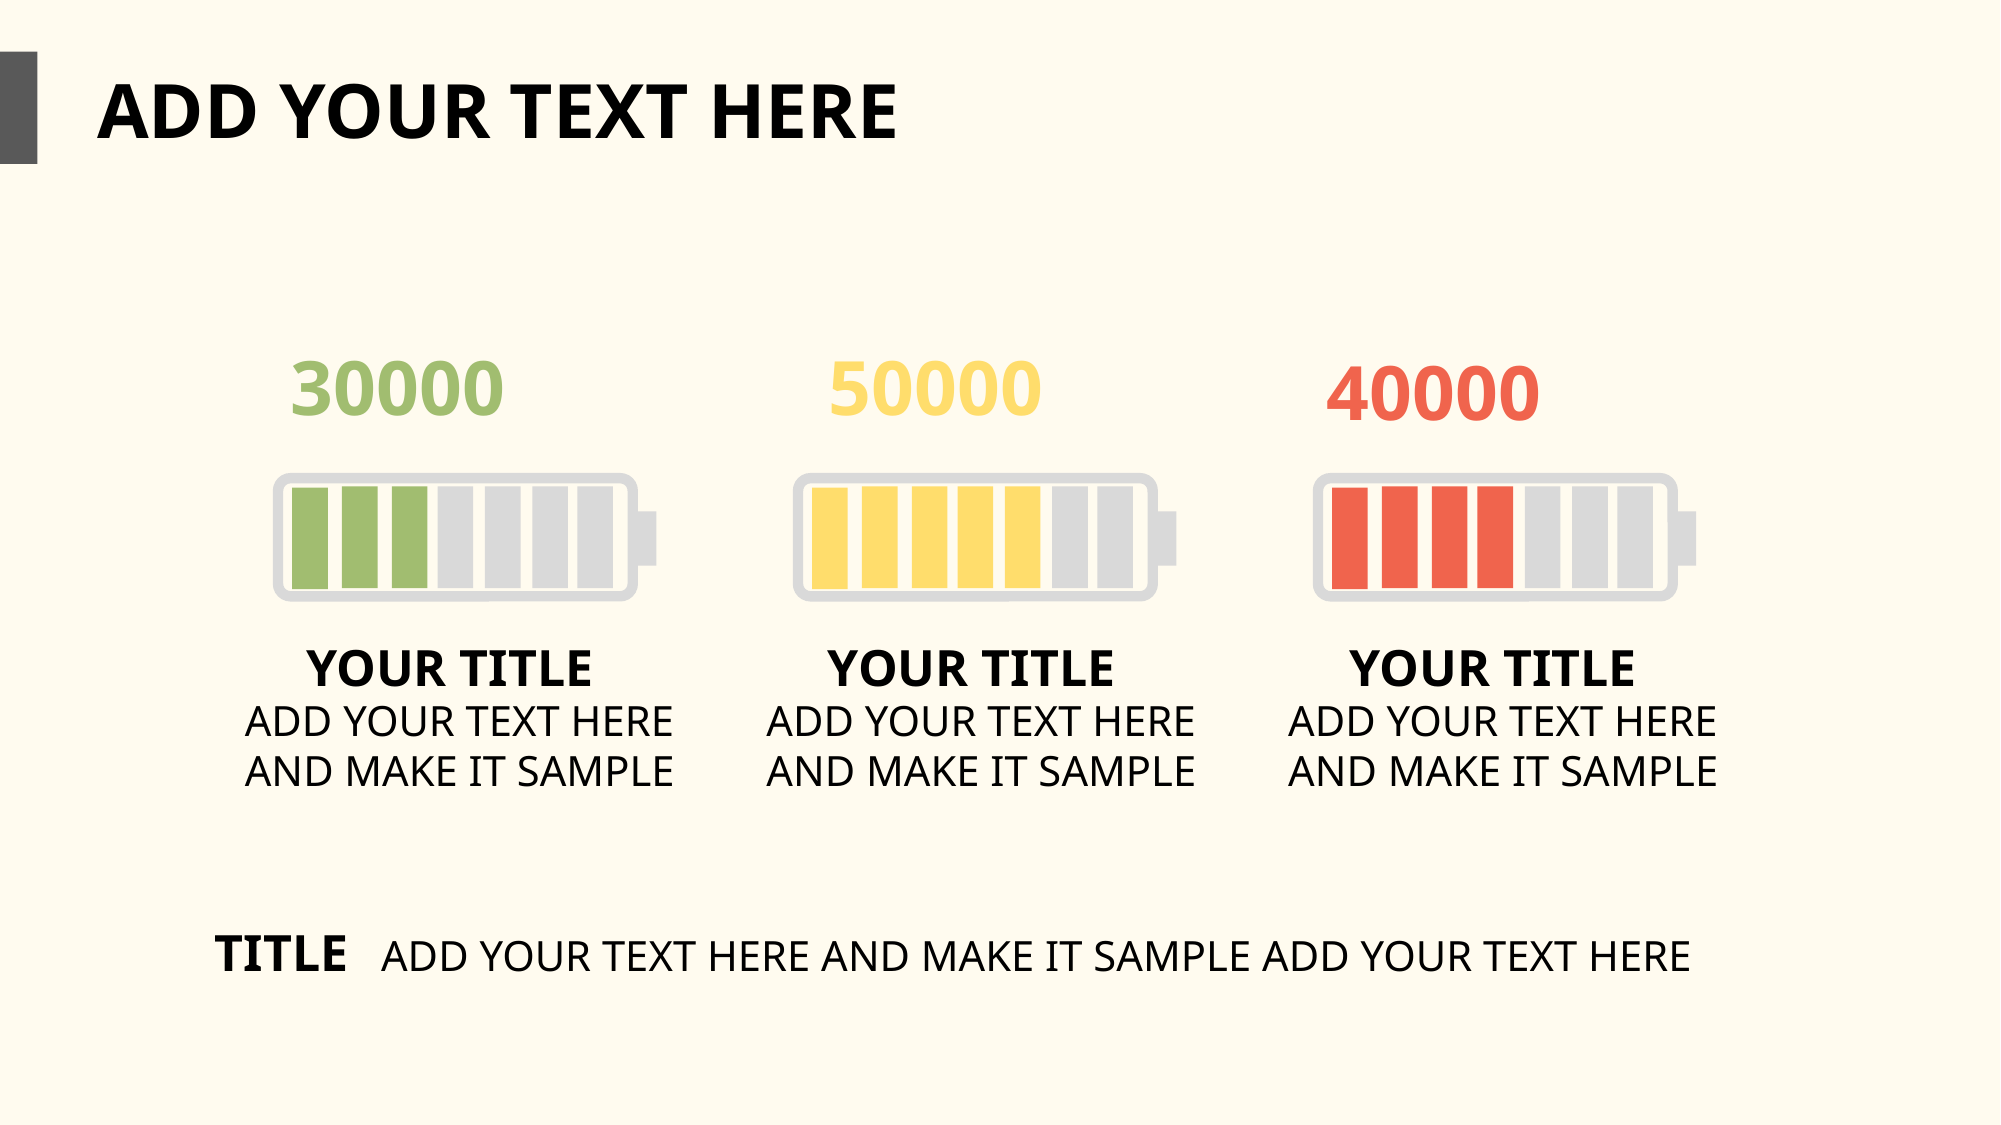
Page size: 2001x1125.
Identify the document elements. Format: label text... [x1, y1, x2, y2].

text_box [751, 629, 1255, 804]
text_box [184, 913, 1822, 990]
text_box 50000 [813, 333, 1059, 438]
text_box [1317, 478, 1697, 597]
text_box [1273, 629, 1777, 804]
text_box 30000 [275, 333, 521, 438]
text_box [0, 51, 38, 165]
text_box ADD YOUR TEXT HERE [82, 55, 915, 161]
text_box 40000 [1311, 338, 1557, 443]
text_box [229, 629, 734, 804]
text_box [797, 478, 1177, 597]
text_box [277, 478, 657, 597]
